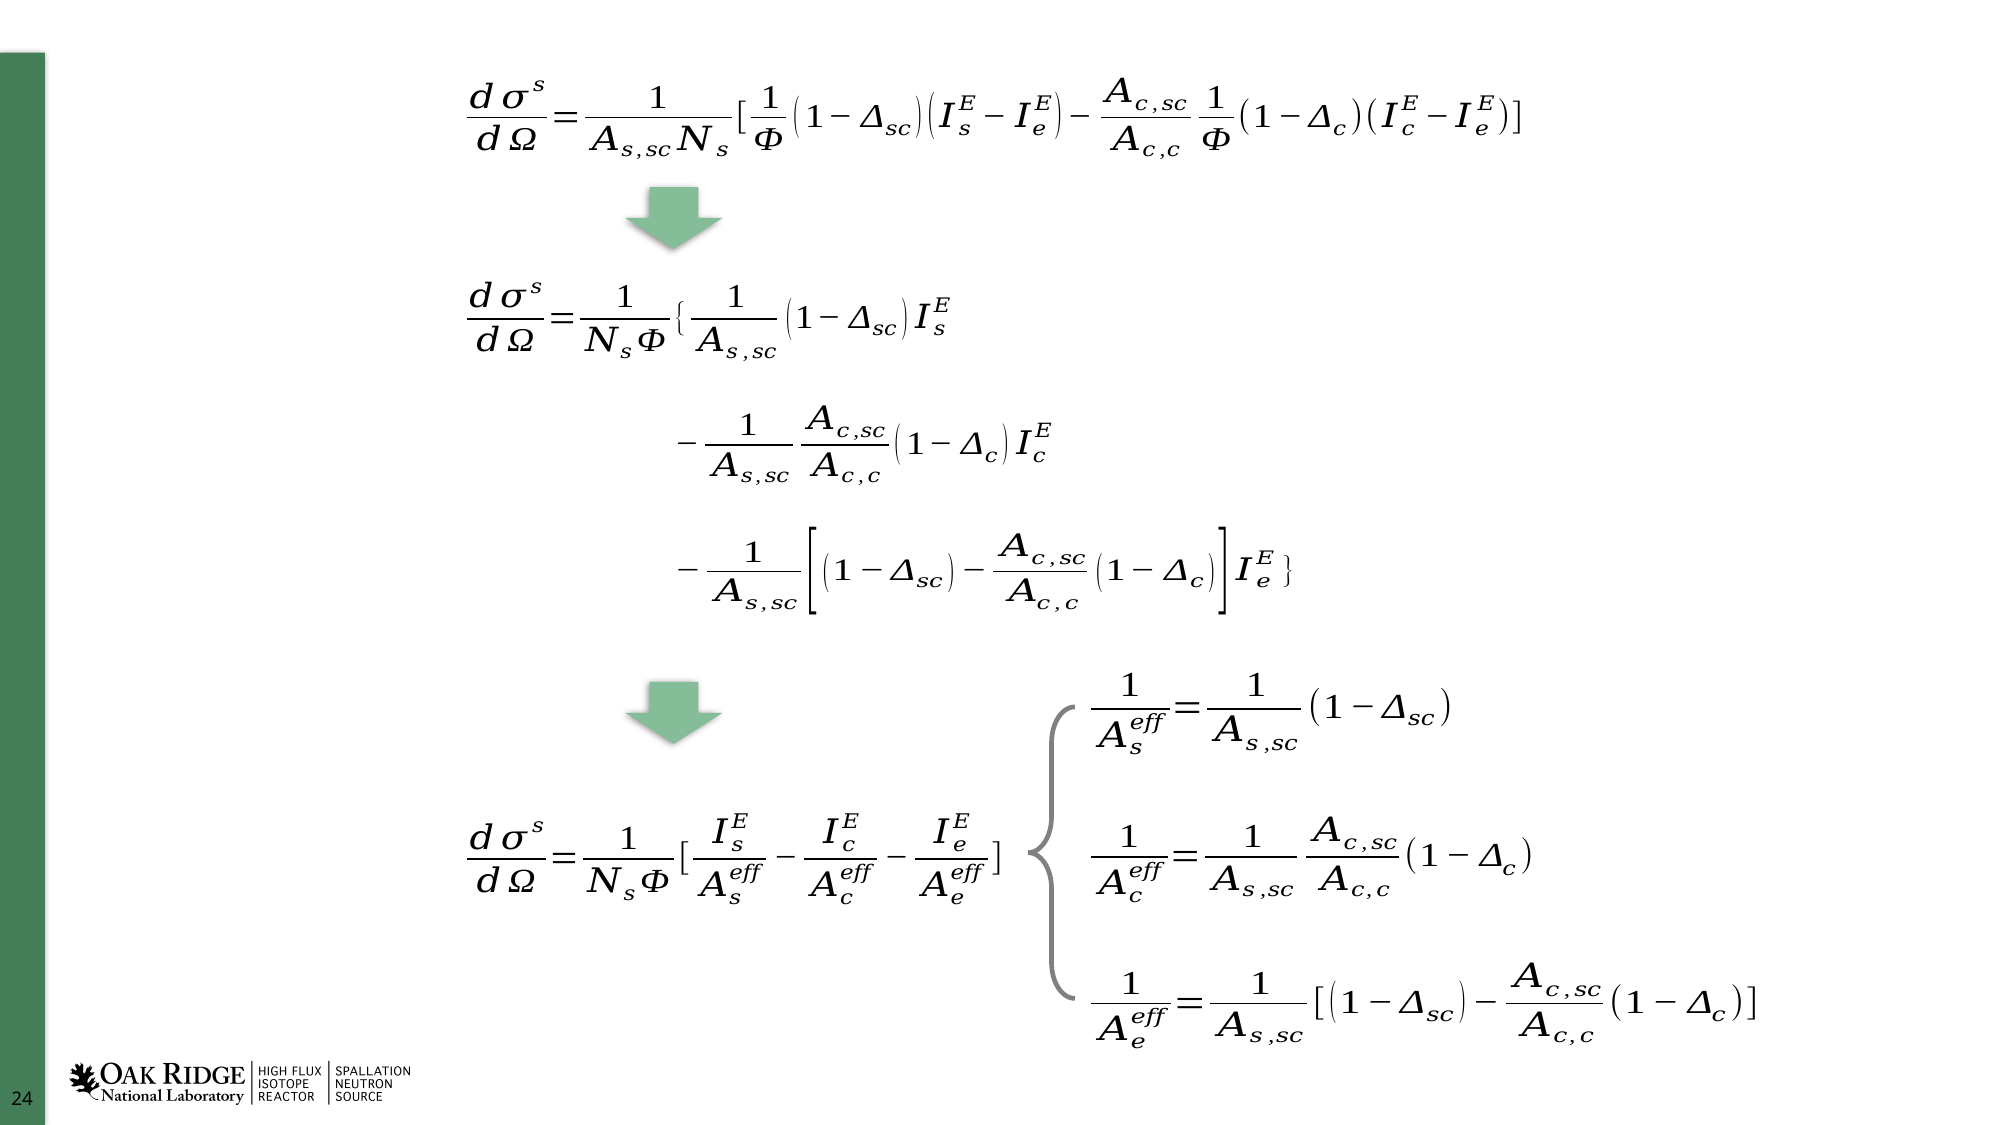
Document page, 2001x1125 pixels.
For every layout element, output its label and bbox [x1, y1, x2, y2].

text_box [464, 72, 1758, 1053]
picture [66, 1058, 413, 1108]
